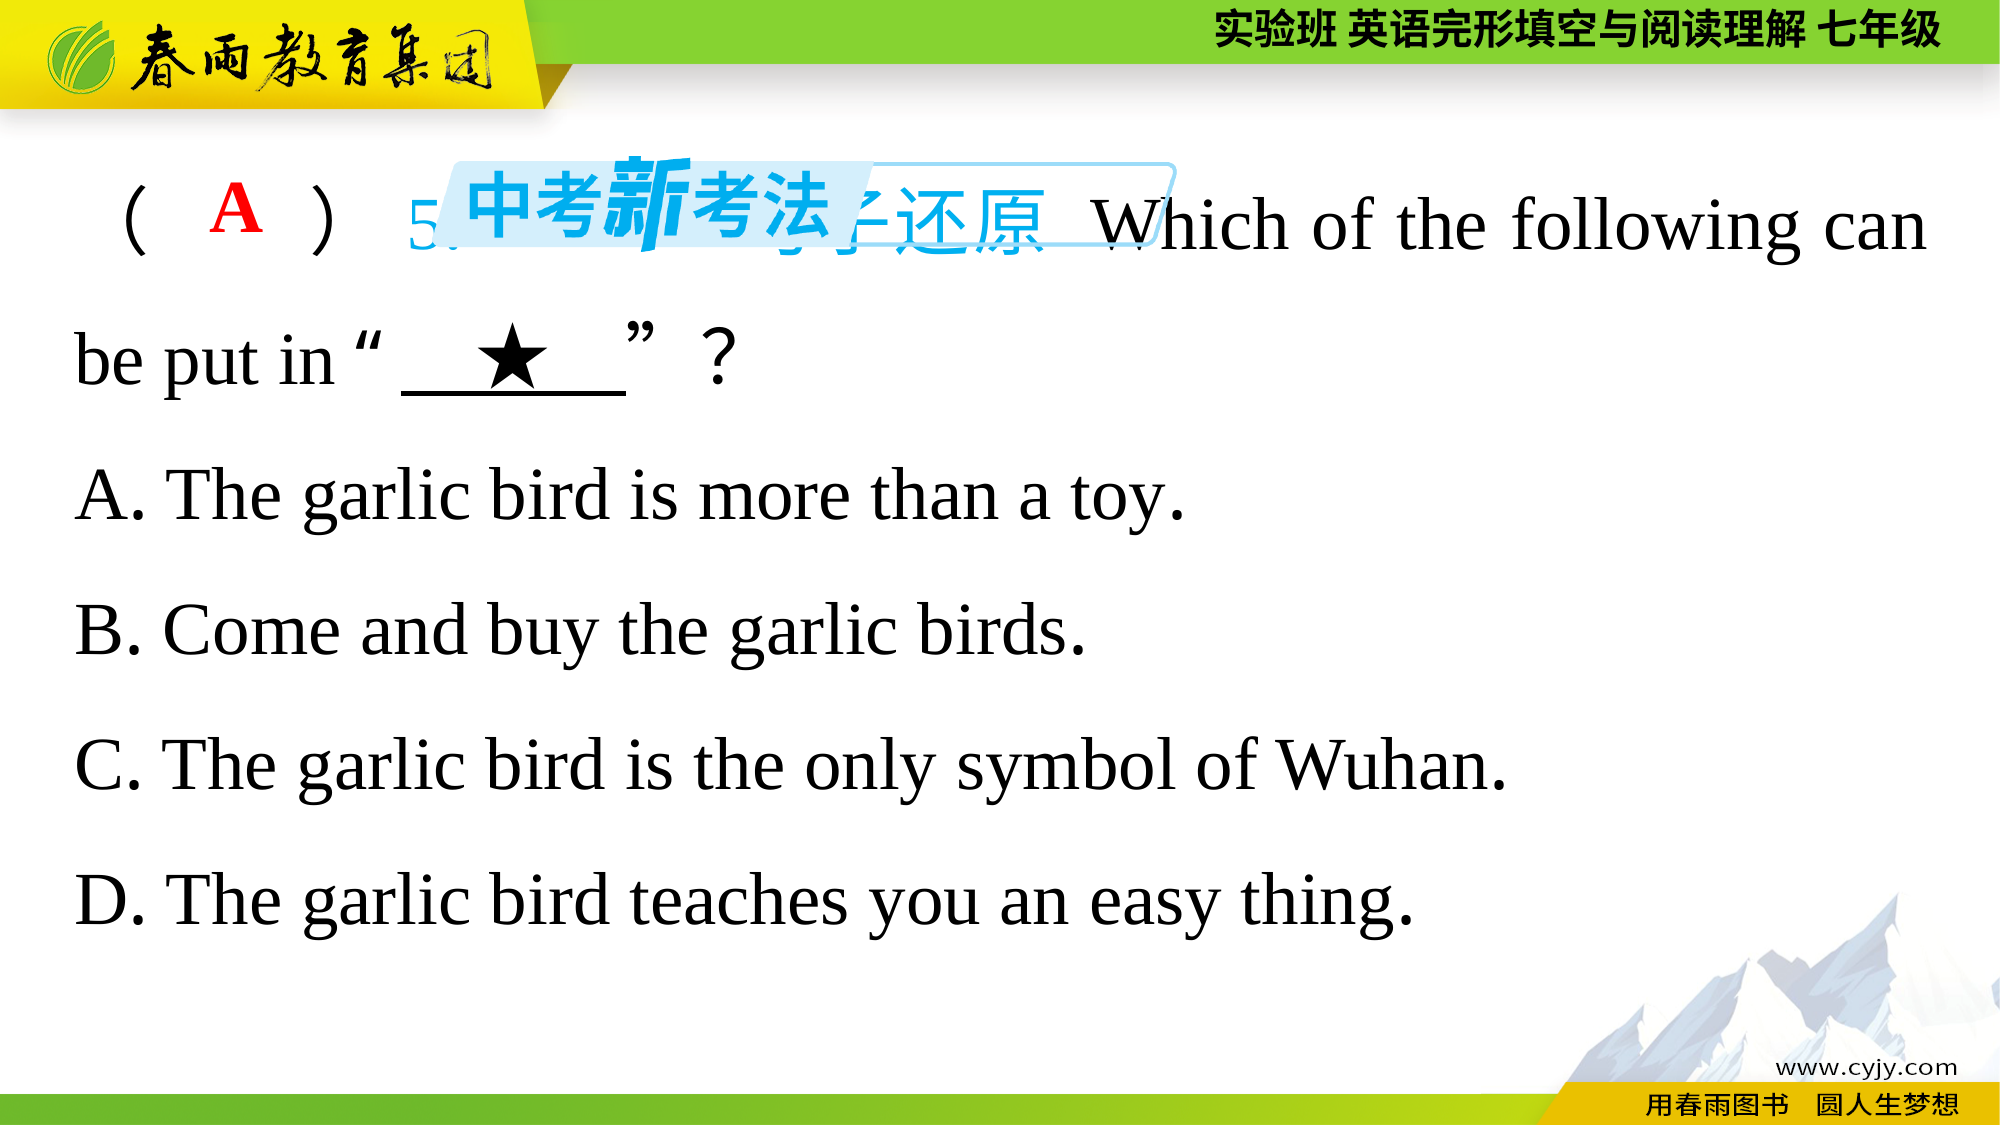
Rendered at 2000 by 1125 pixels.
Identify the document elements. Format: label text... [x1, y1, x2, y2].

picture [0, 0, 2000, 1125]
text_box A [194, 149, 279, 255]
list （ ）5. 句子还原 Which of the following can be put in “ ★ ”？ A. The garlic bird is more than a toy. B. Come and buy the garlic birds. C. The garlic bird is the only symbol of Wuhan. D. The garlic bird teaches you an easy thing. [59, 122, 1944, 939]
